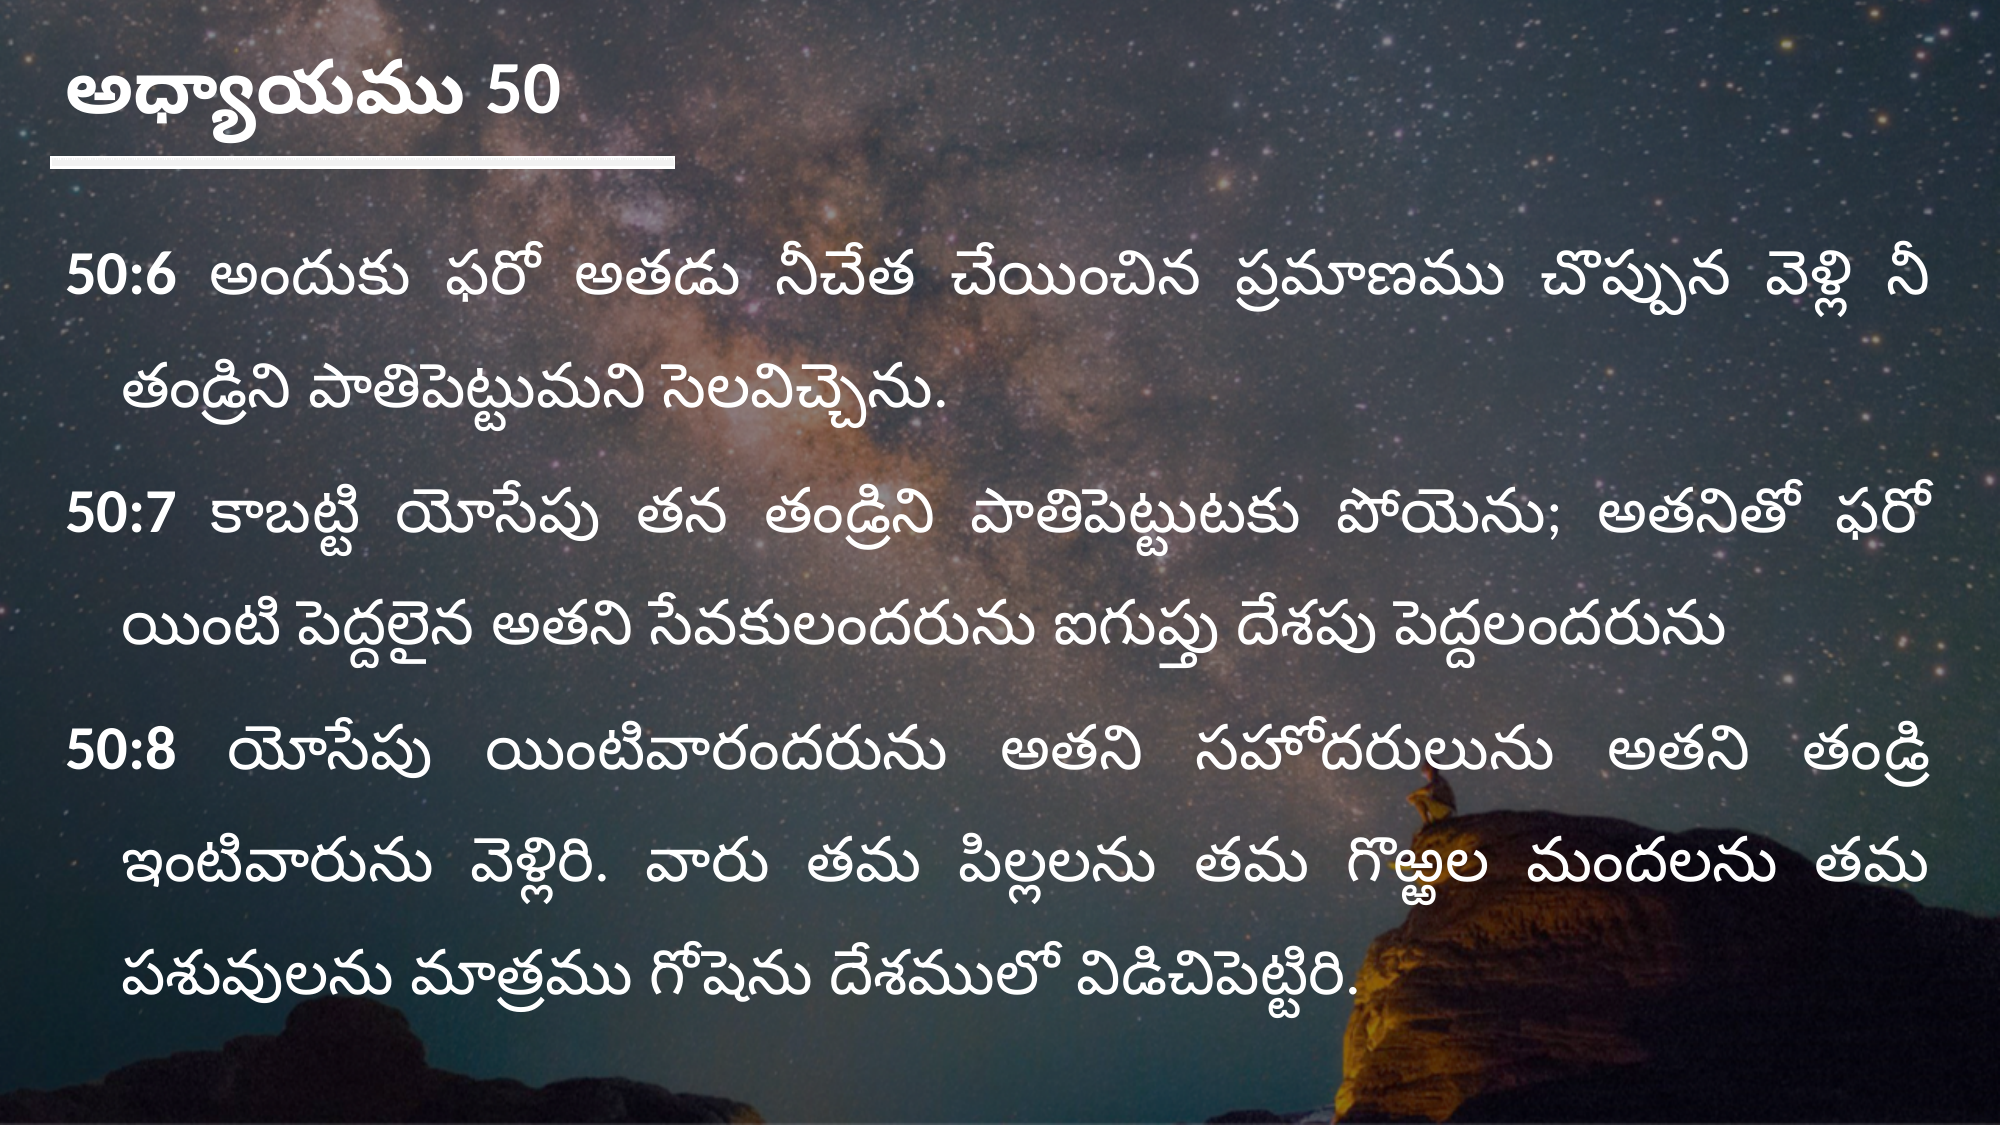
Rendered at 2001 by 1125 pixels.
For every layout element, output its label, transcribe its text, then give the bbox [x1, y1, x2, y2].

title అధ్యాయము 50 [50, 0, 1925, 167]
list 50:6 అందుకు ఫరో అతడు నీచేత చేయించిన ప్రమాణము చొప్పున వెళ్లి నీ తండ్రిని పాతిపెట్టుమని సెలవిచ్చెను. 50:7 కాబట్టి యోసేపు తన తండ్రిని పాతిపెట్టుటకు పోయెను; అతనితో ఫరో యింటి పెద్దలైన అతని సేవకులందరును ఐగుప్తు దేశపు పెద్దలందరును 50:8 యోసేపు యింటివారందరును అతని సహోదరులును అతని తండ్రి ఇంటివారును వెళ్లిరి. వారు తమ పిల్లలను తమ గొఱ్ఱల మందలను తమ పశువులను మాత్రము గోషెను దేశములో విడిచిపెట్టిరి. [50, 187, 1946, 1063]
picture [0, 0, 2000, 1125]
